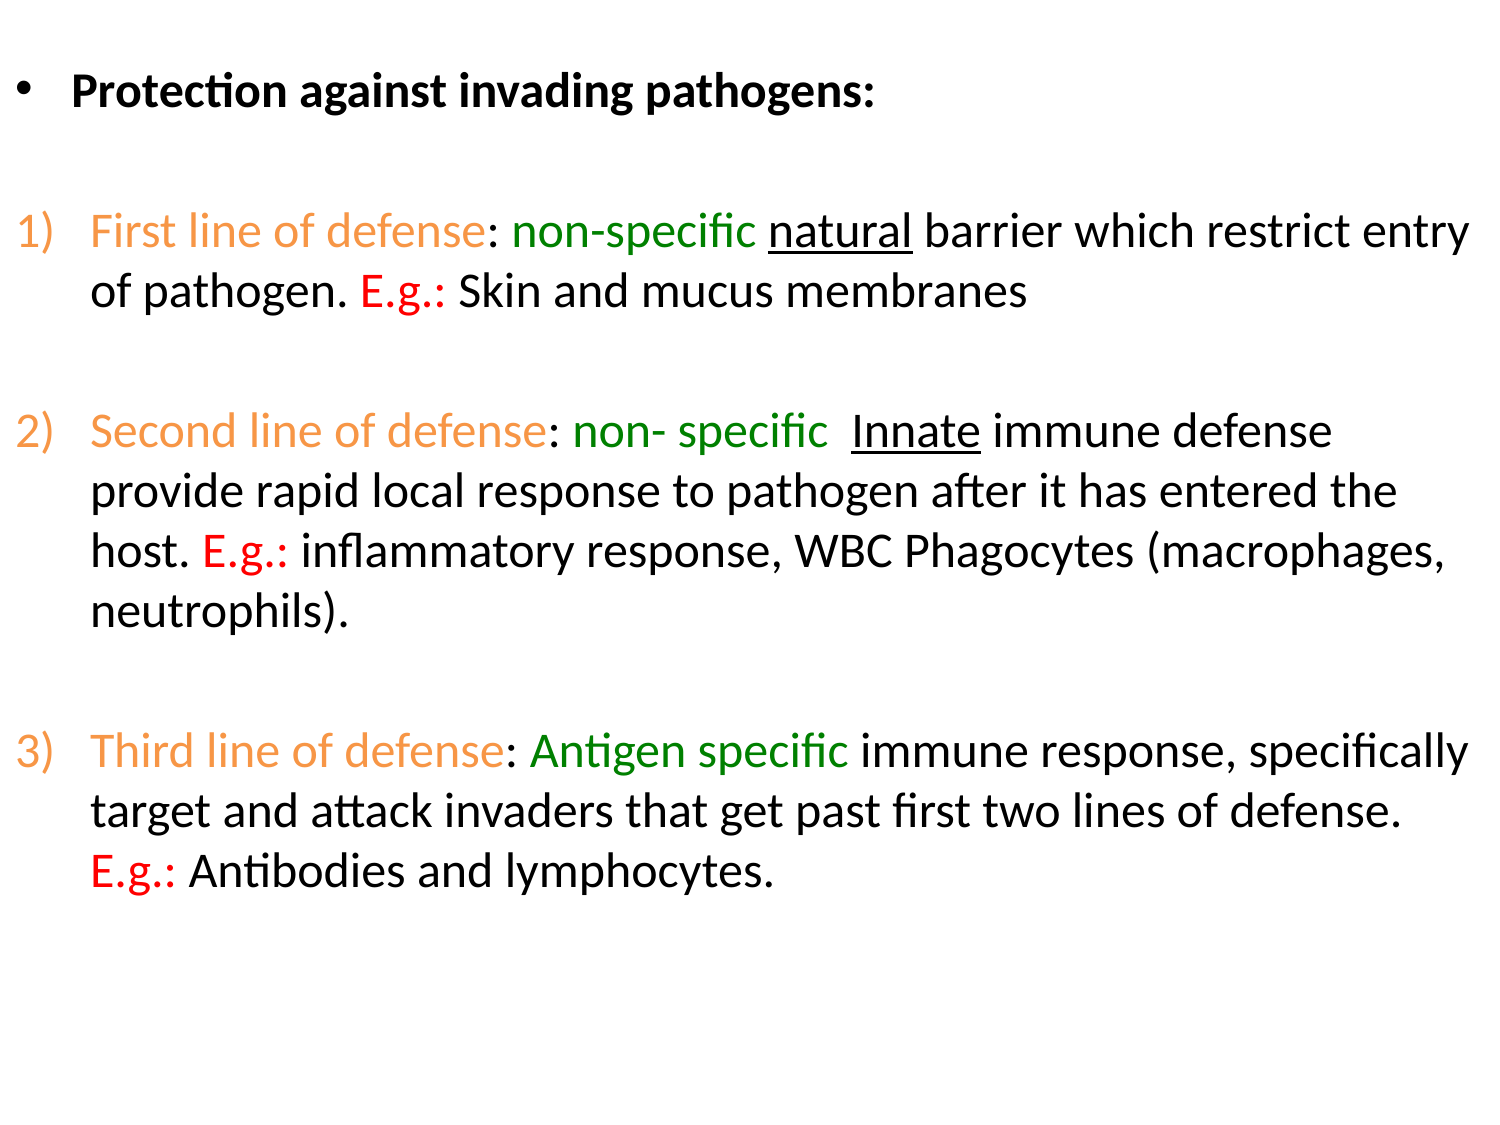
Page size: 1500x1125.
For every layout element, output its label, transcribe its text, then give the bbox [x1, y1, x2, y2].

list Protection against invading pathogens: First line of defense: non-specific natural barrier which restrict entry of pathogen. E.g.: Skin and mucus membranes Second line of defense: non- specific Innate immune defense provide rapid local response to pathogen after it has entered the host. E.g.: inflammatory response, WBC Phagocytes (macrophages, neutrophils). Third line of defense: Antigen specific immune response, specifically target and attack invaders that get past first two lines of defense. E.g.: Antibodies and lymphocytes. [0, 50, 1500, 1038]
